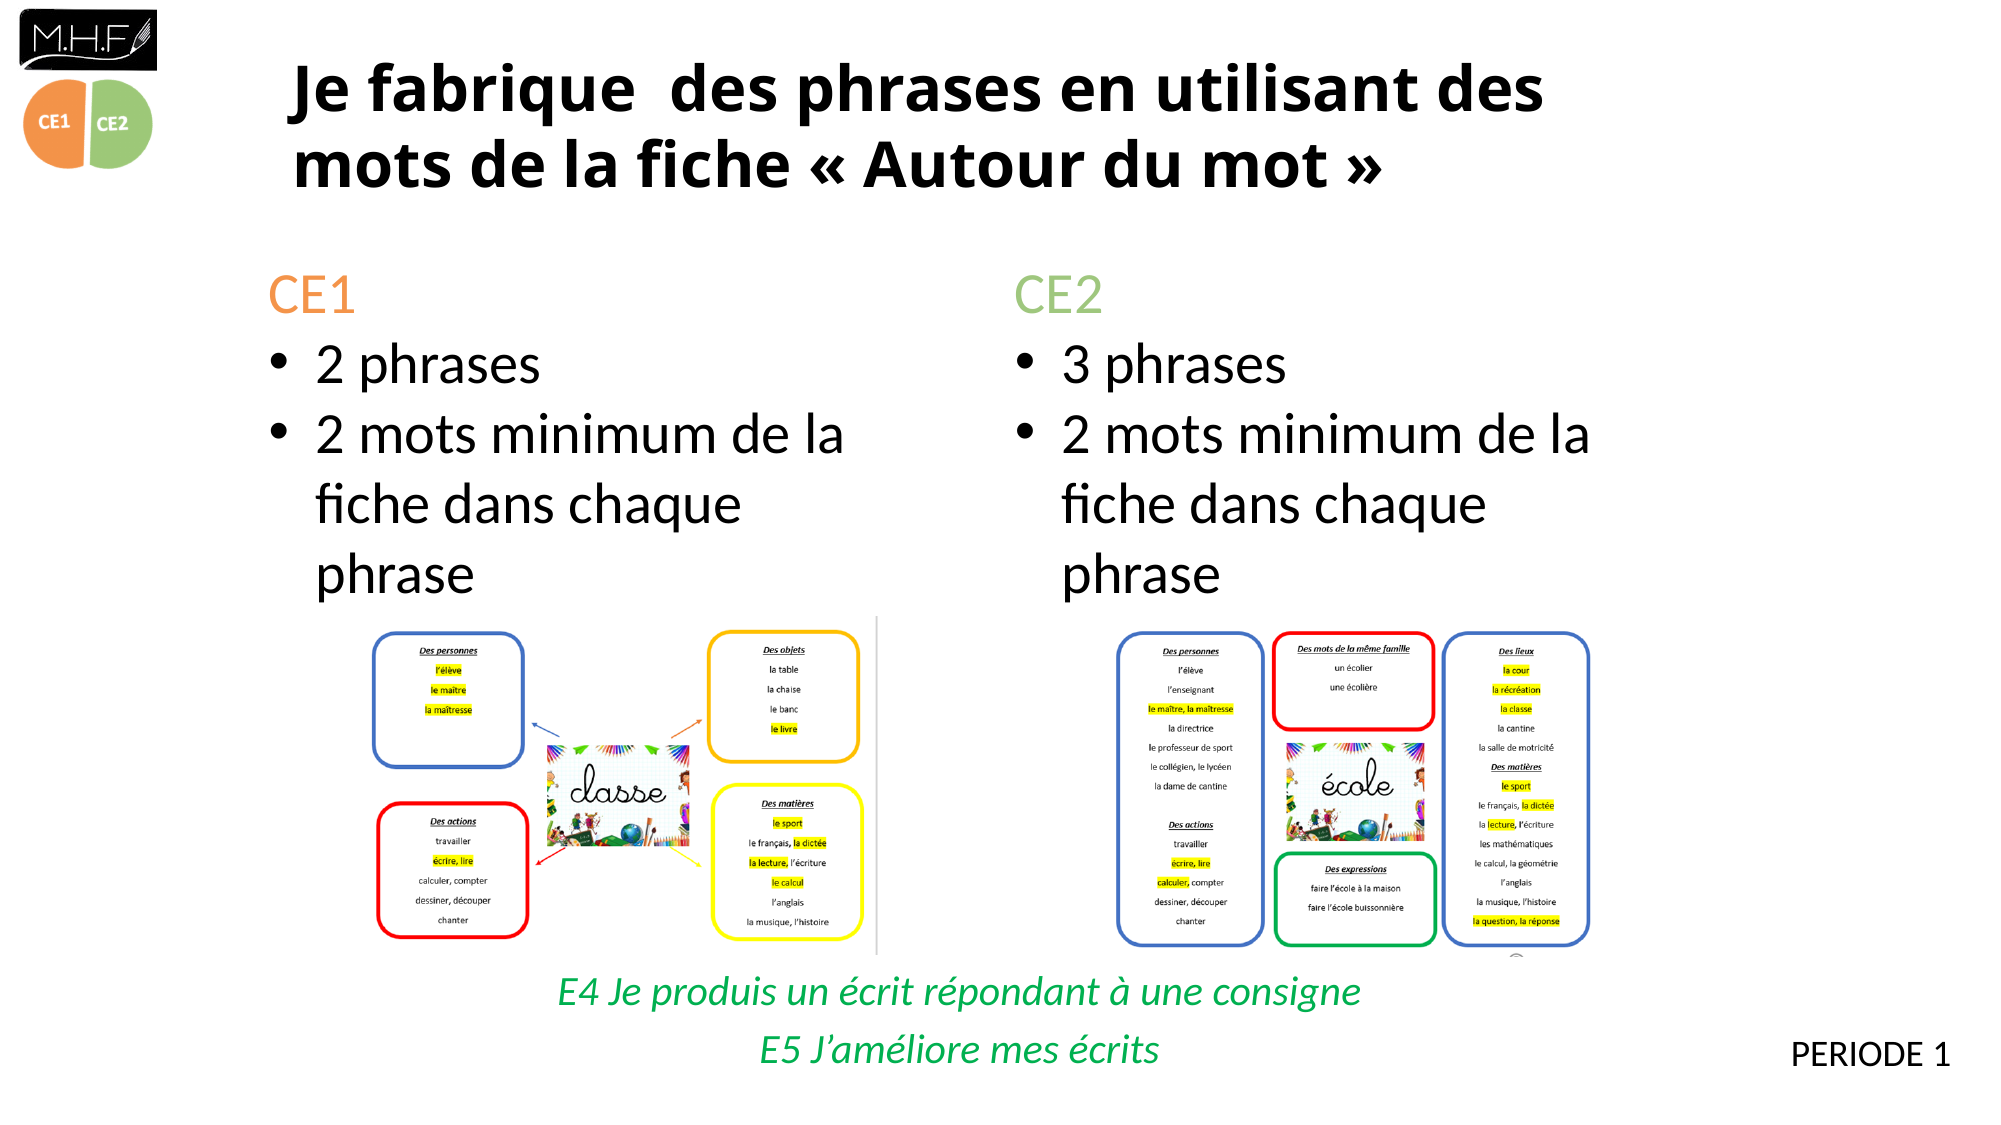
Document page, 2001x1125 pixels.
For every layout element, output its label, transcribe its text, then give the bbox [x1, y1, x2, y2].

picture [359, 616, 878, 956]
text_box PERIODE 1 [1666, 1021, 1967, 1082]
text_box Je fabrique des phrases en utilisant des mots de la fiche « Autour du mot » [277, 40, 1613, 208]
picture [1, 7, 177, 207]
text_box E4 Je produis un écrit répondant à une consigne E5 J’améliore mes écrits [253, 956, 1666, 1090]
picture [1104, 617, 1598, 957]
text_box CE1 2 phrases 2 mots minimum de la fiche dans chaque phrase [253, 247, 880, 613]
text_box CE2 3 phrases 2 mots minimum de la fiche dans chaque phrase [999, 247, 1626, 613]
